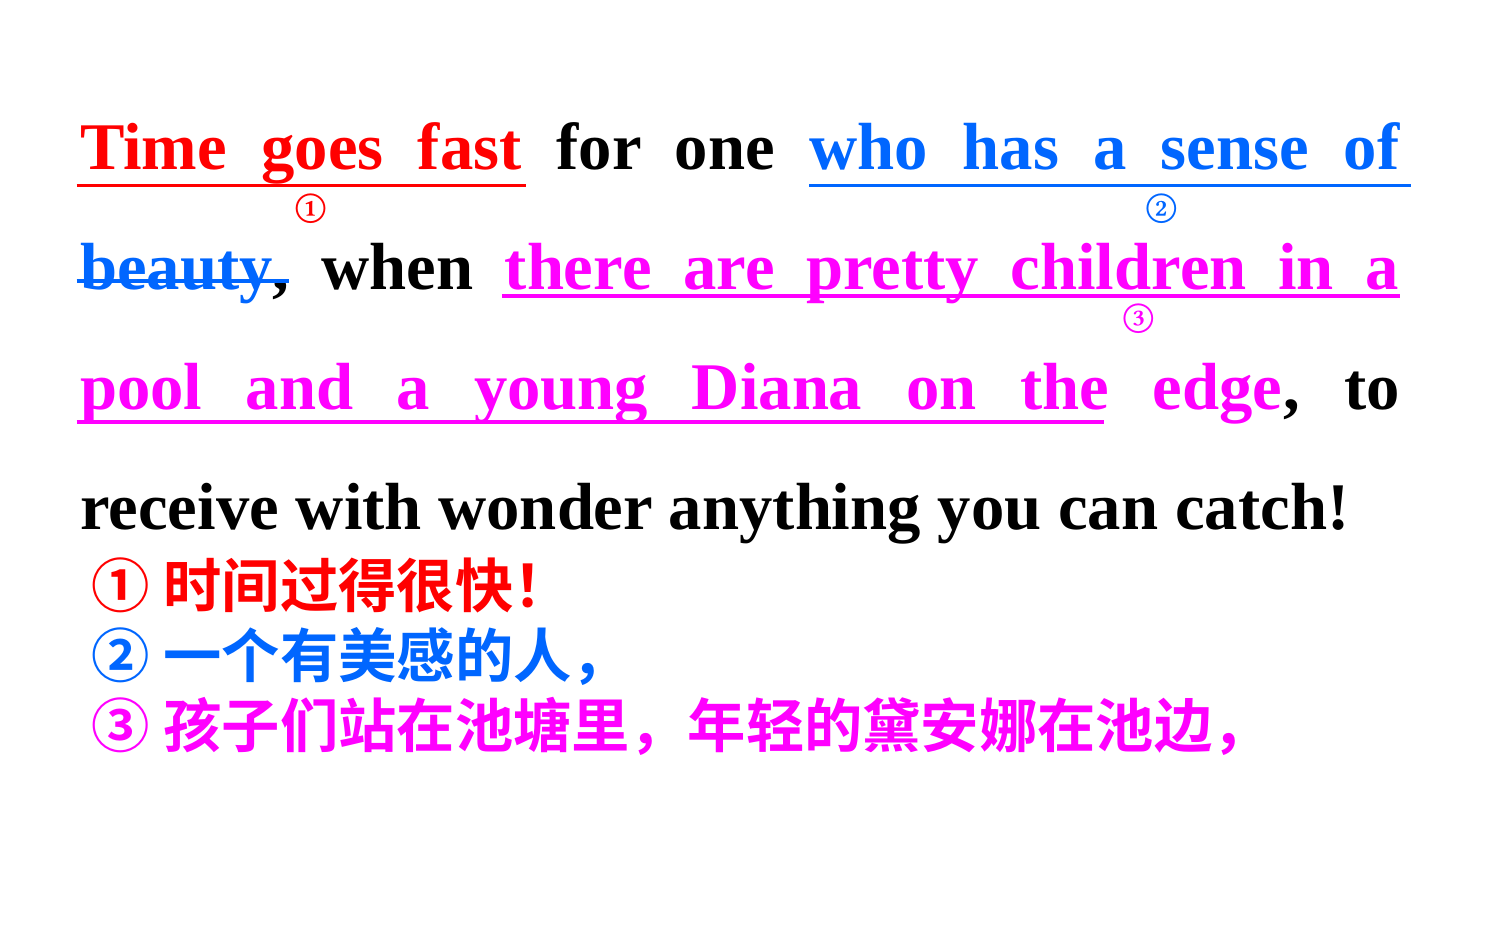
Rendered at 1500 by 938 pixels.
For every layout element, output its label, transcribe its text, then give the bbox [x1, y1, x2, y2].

text_box ③ [1107, 285, 1170, 295]
text_box ② [1130, 193, 1194, 236]
list Time goes fast for one who has a sense of beauty, when there are pretty children in a pool and a young Diana on the edge, to receive with wonder anything you can catch! [64, 55, 1415, 331]
text_box ① [280, 175, 344, 184]
text_box ① [280, 193, 344, 236]
text_box ①时间过得很快！ ②一个有美感的人， ③孩子们站在池塘里，年轻的黛安娜在池边， [76, 541, 1427, 838]
text_box ② [1130, 175, 1194, 184]
text_box ③ [1107, 305, 1170, 346]
